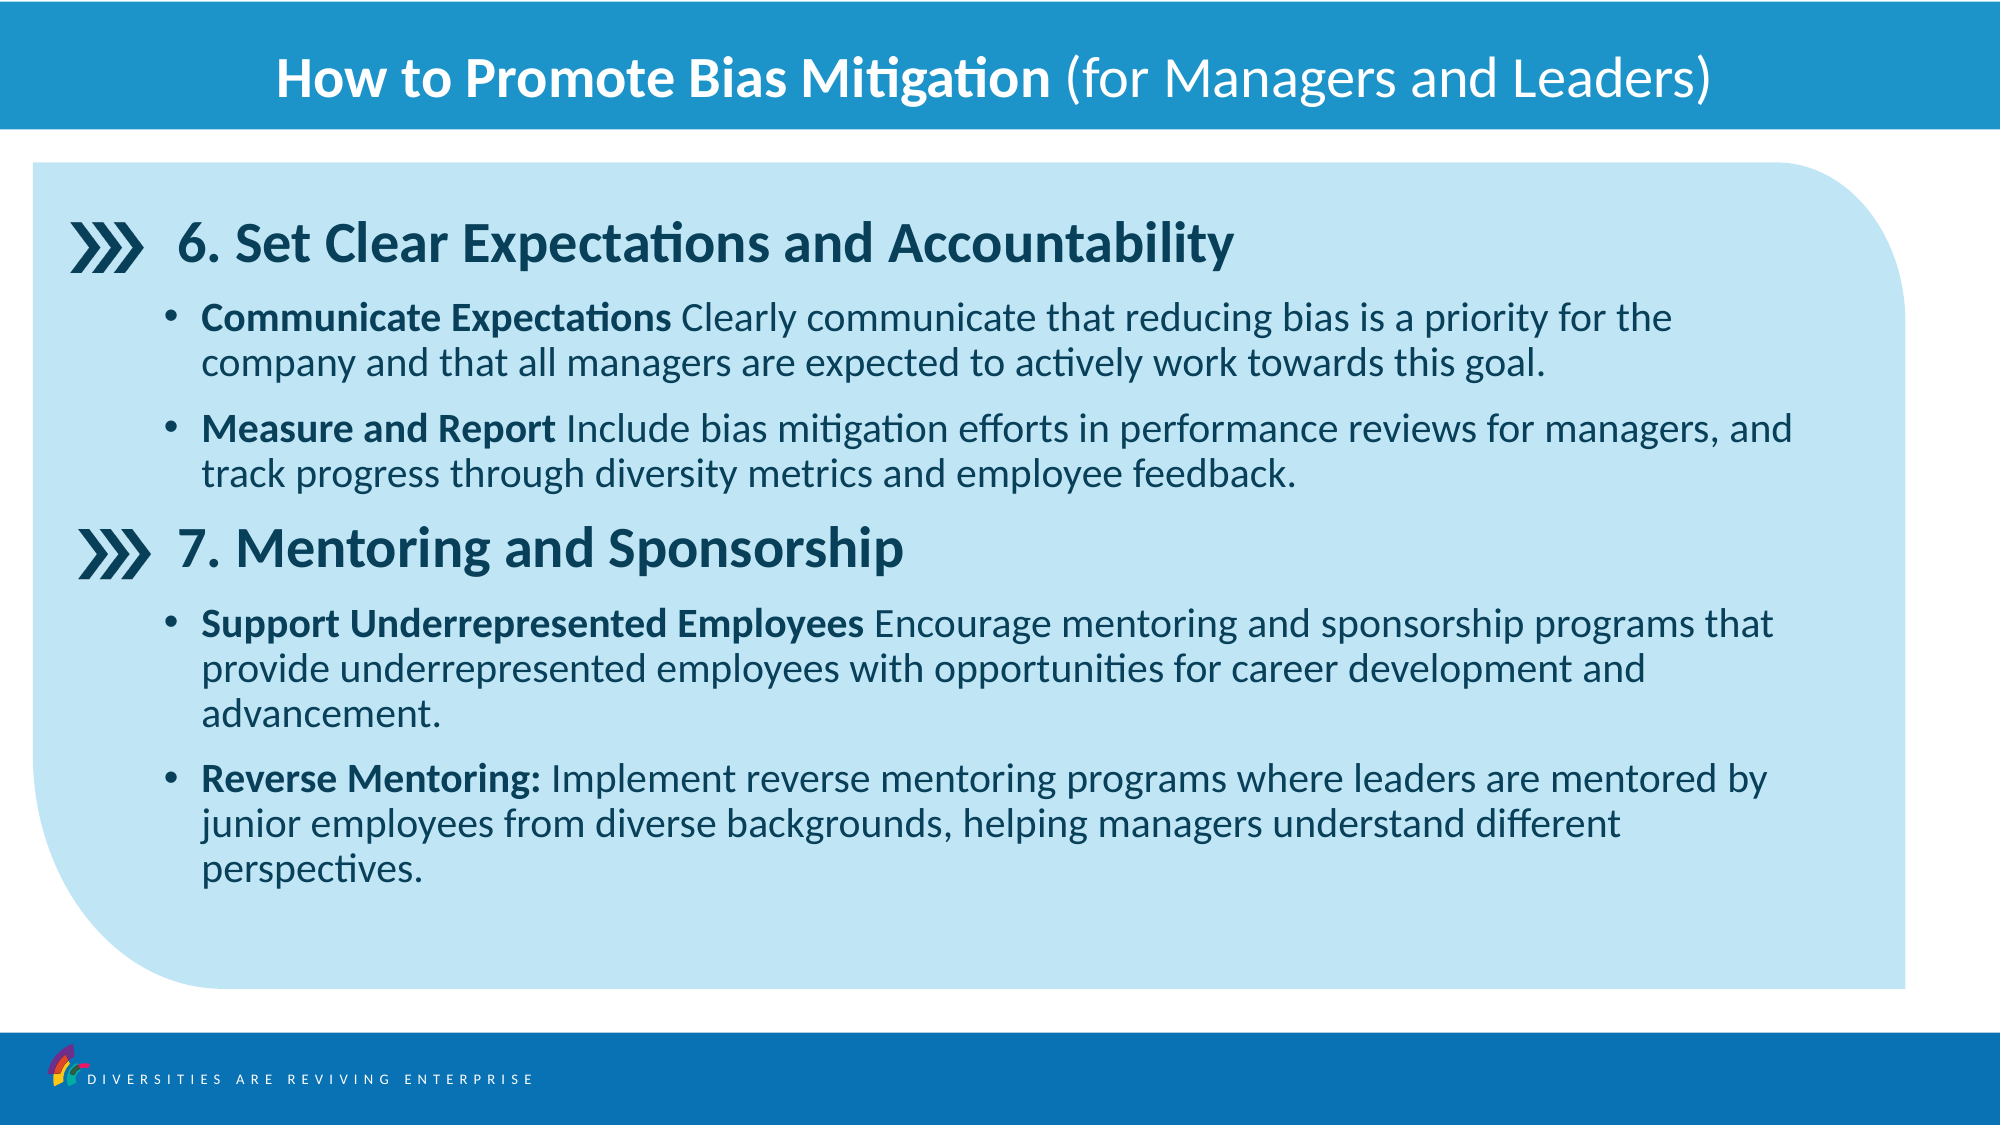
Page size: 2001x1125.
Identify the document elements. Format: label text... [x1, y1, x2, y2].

text_box [0, 1, 2000, 130]
text_box [32, 162, 1906, 989]
picture [71, 511, 157, 597]
text_box 6. Set Clear Expectations and Accountability Communicate Expectations Clearly communicate that reducing bias is a priority for the company and that all managers are expected to actively work towards this goal. Measure and Report Include bias mitigation efforts in performance reviews for managers, and track progress through diversity metrics and employee feedback. 7. Mentoring and Sponsorship Support Underrepresented Employees Encourage mentoring and sponsorship programs that provide underrepresented employees with opportunities for career development and advancement. Reverse Mentoring: Implement reverse mentoring programs where leaders are mentored by junior employees from diverse backgrounds, helping managers understand different perspectives. [149, 516, 1851, 775]
text_box How to Promote Bias Mitigation (for Managers and Leaders) [114, 25, 1877, 122]
text_box [0, 130, 2000, 1034]
picture [63, 204, 150, 291]
